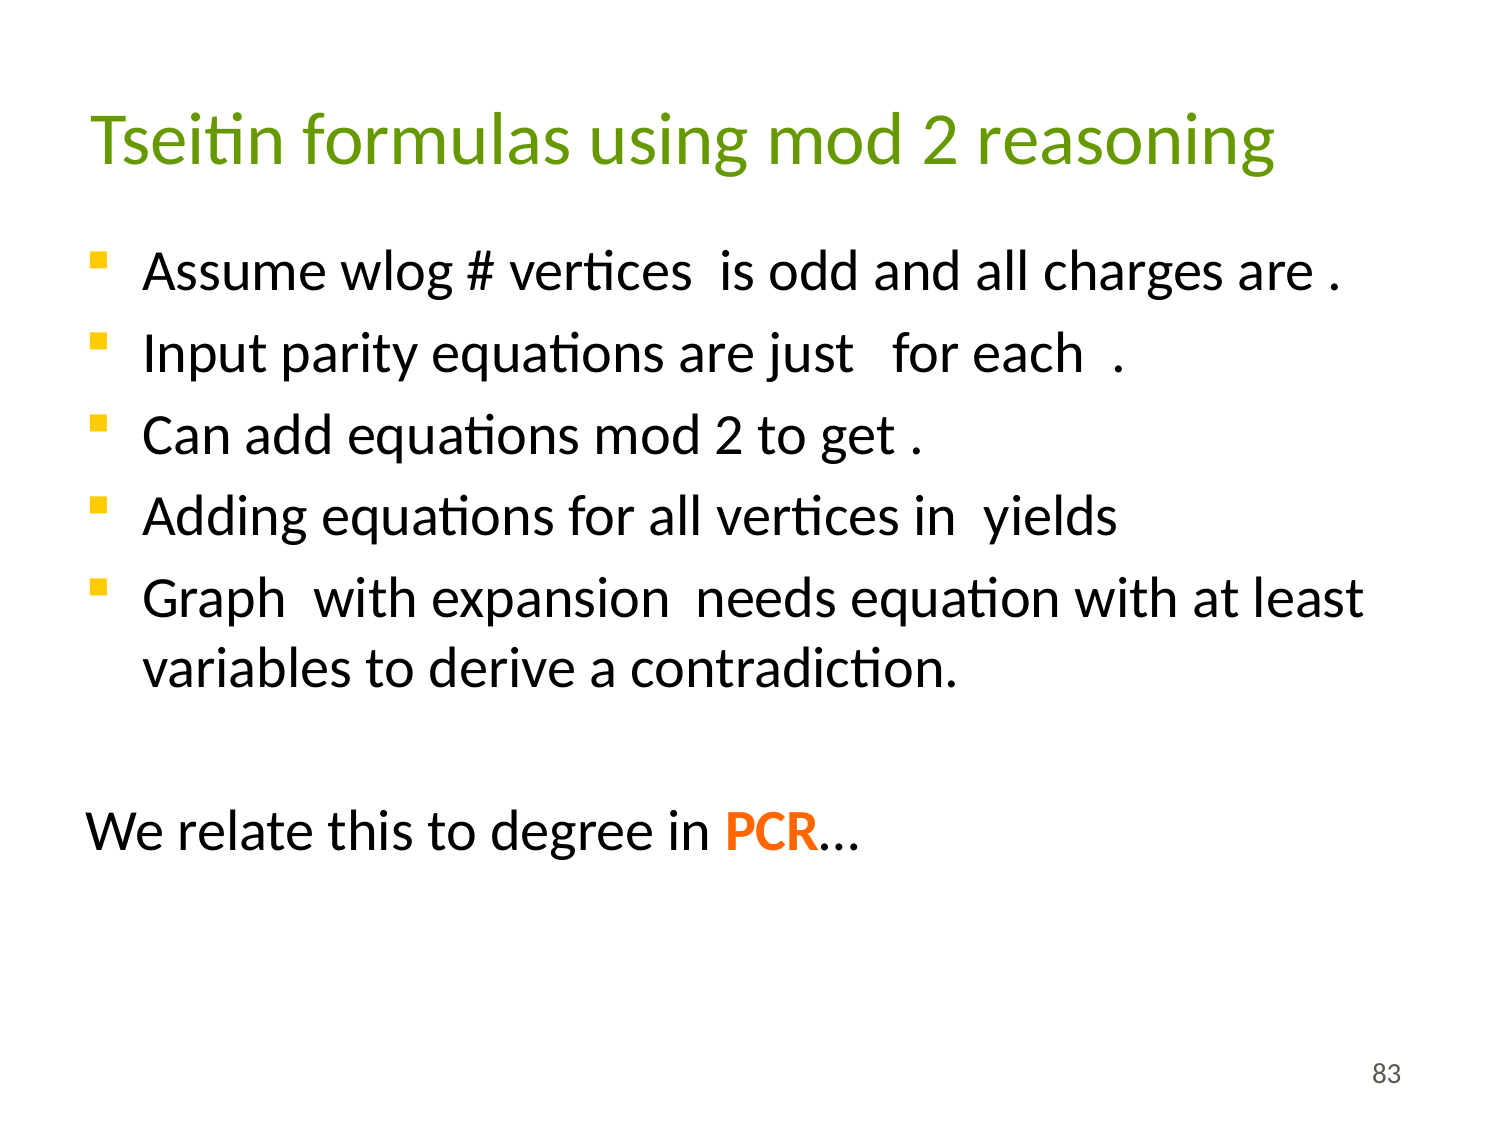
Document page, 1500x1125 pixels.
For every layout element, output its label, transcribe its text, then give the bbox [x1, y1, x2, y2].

title Tseitin formulas using mod 2 reasoning [75, 37, 1400, 188]
slide_number 83 [1104, 1037, 1417, 1097]
